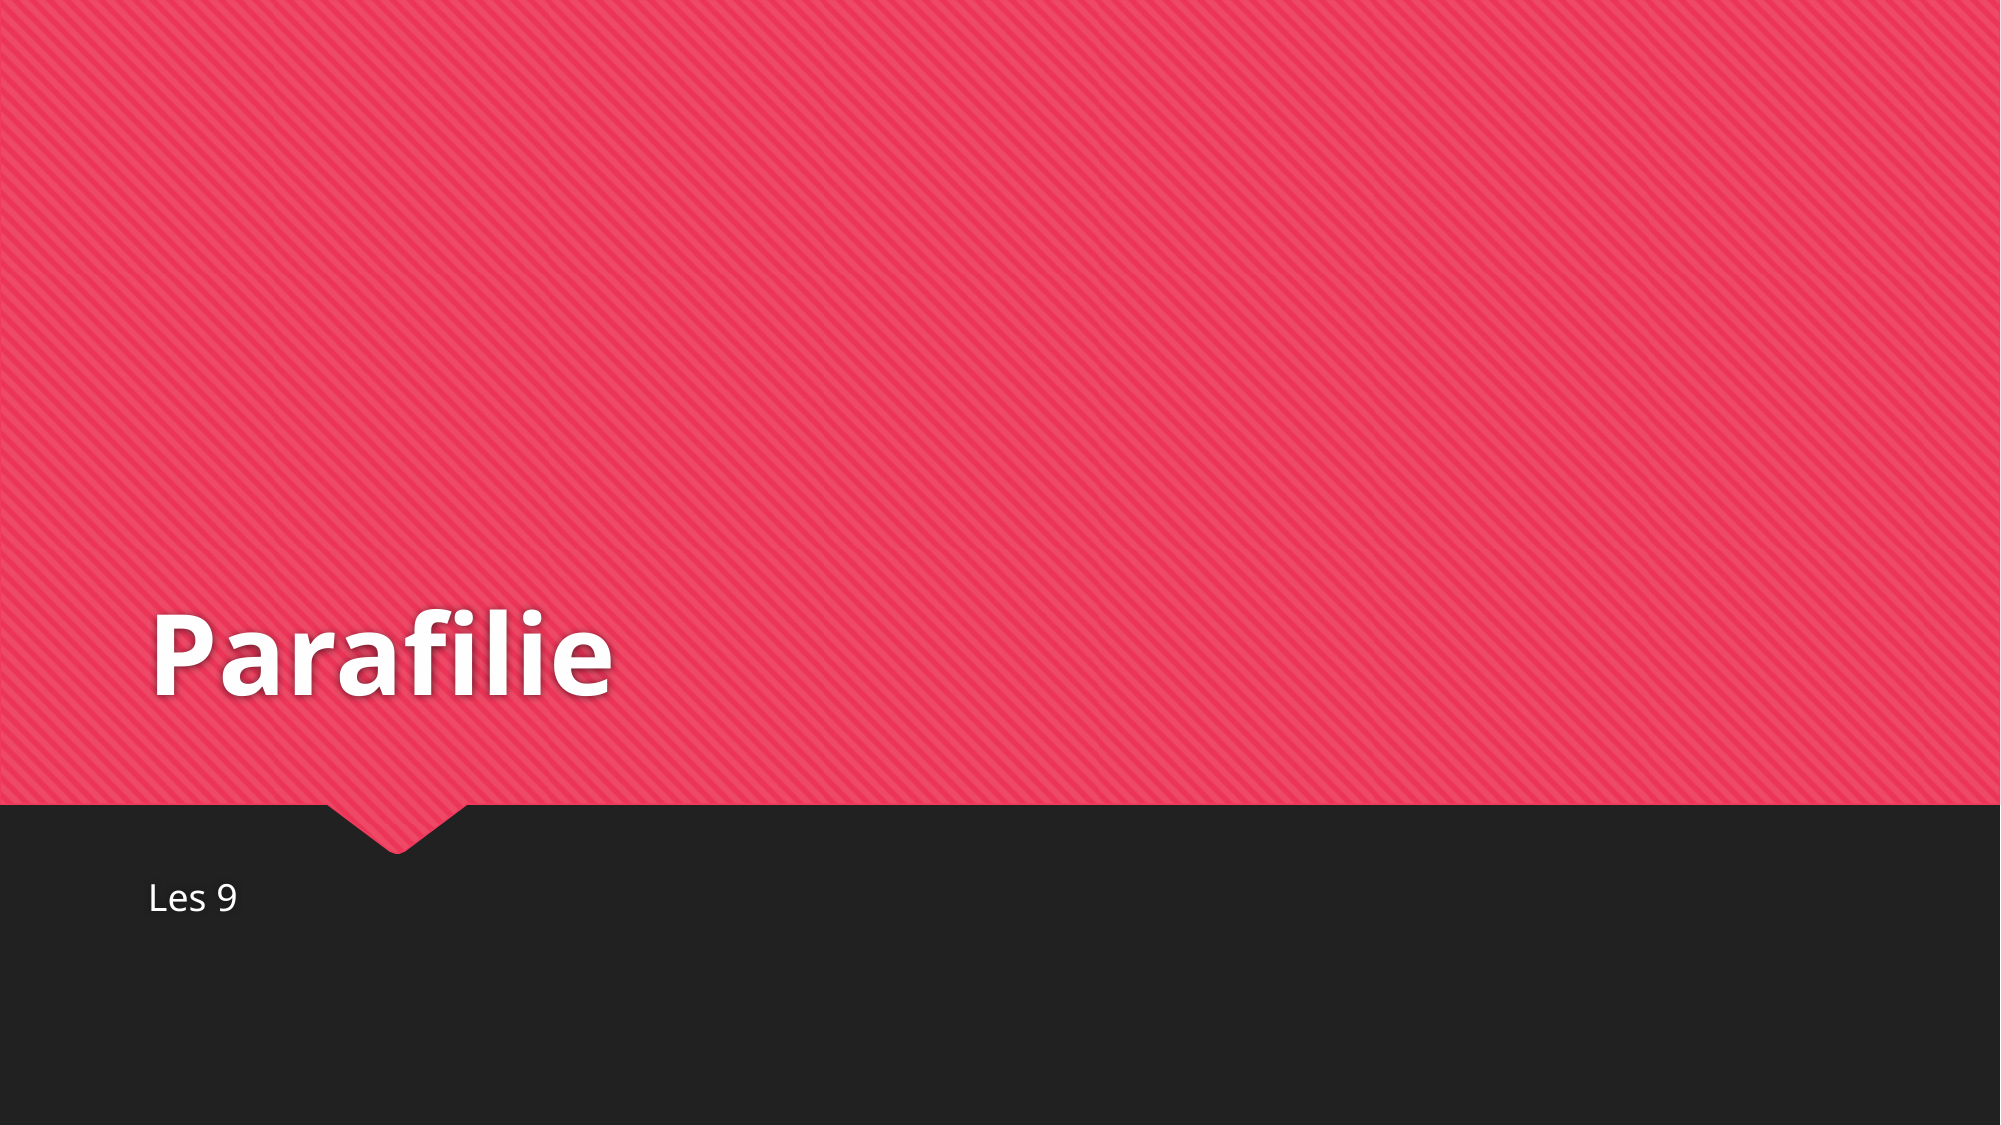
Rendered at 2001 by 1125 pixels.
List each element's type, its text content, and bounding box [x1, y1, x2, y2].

subtitle Les 9 [132, 866, 1868, 938]
title Parafilie [132, 237, 1868, 726]
